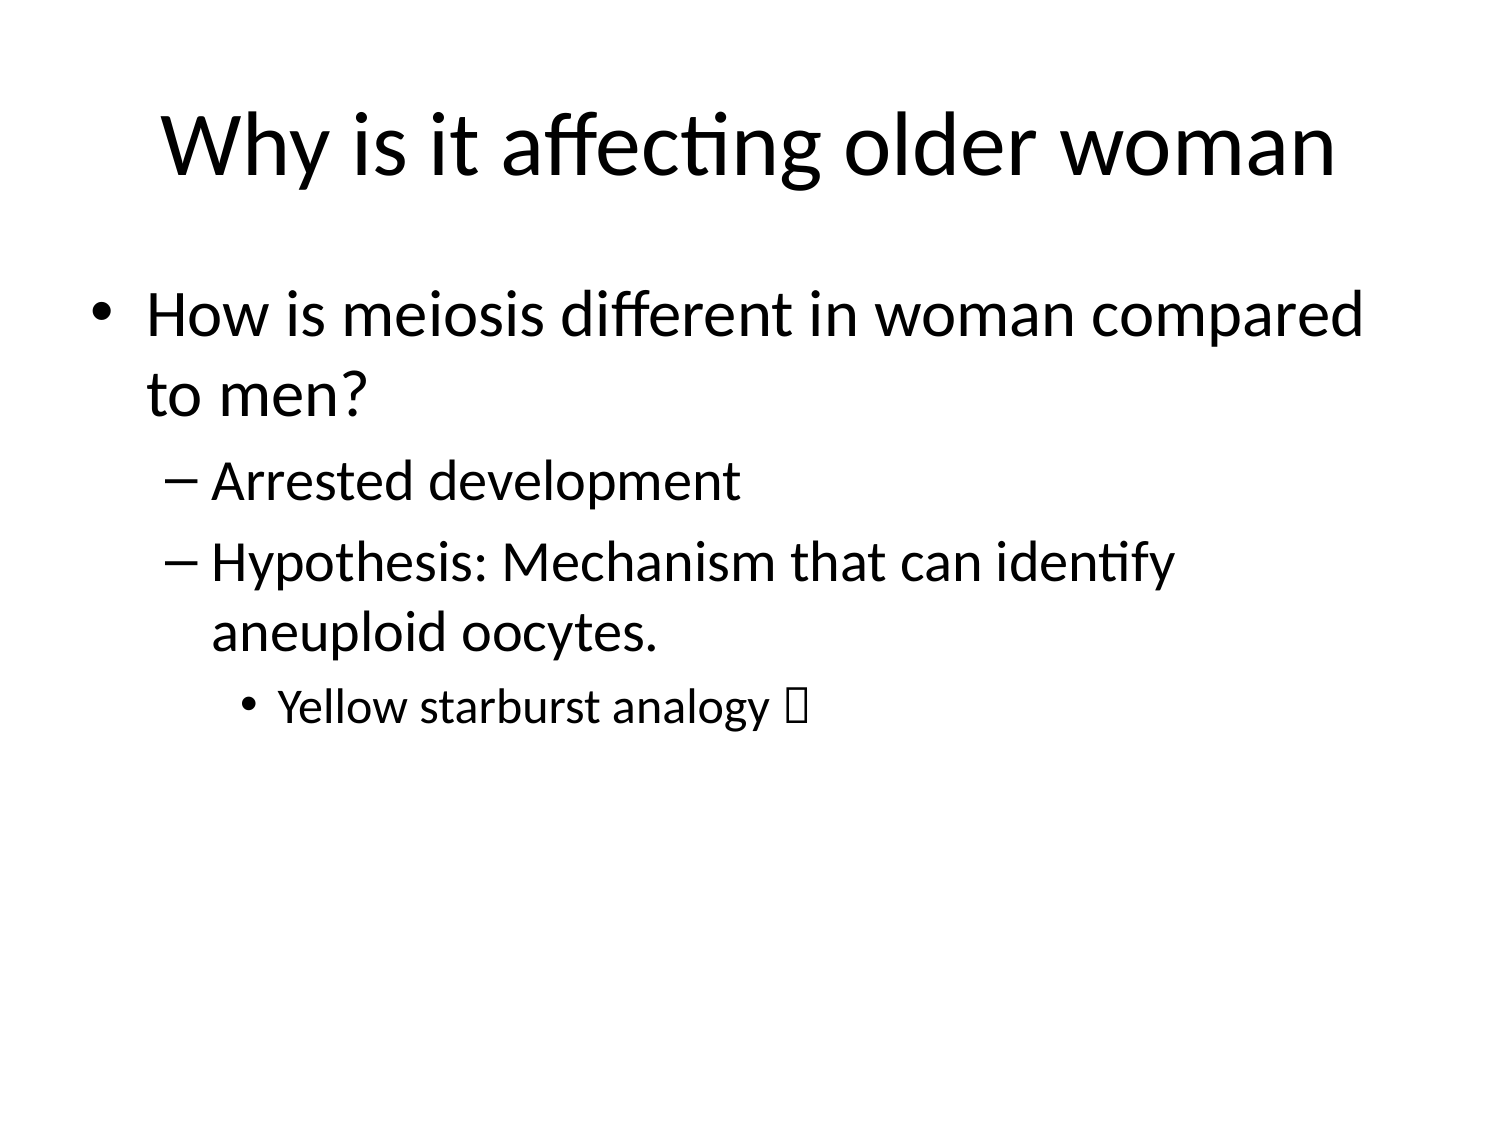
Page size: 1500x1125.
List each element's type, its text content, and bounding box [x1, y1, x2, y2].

title Why is it affecting older woman [75, 45, 1425, 233]
list How is meiosis different in woman compared to men? Arrested development Hypothesis: Mechanism that can identify aneuploid oocytes. Yellow starburst analogy  [75, 262, 1425, 1005]
